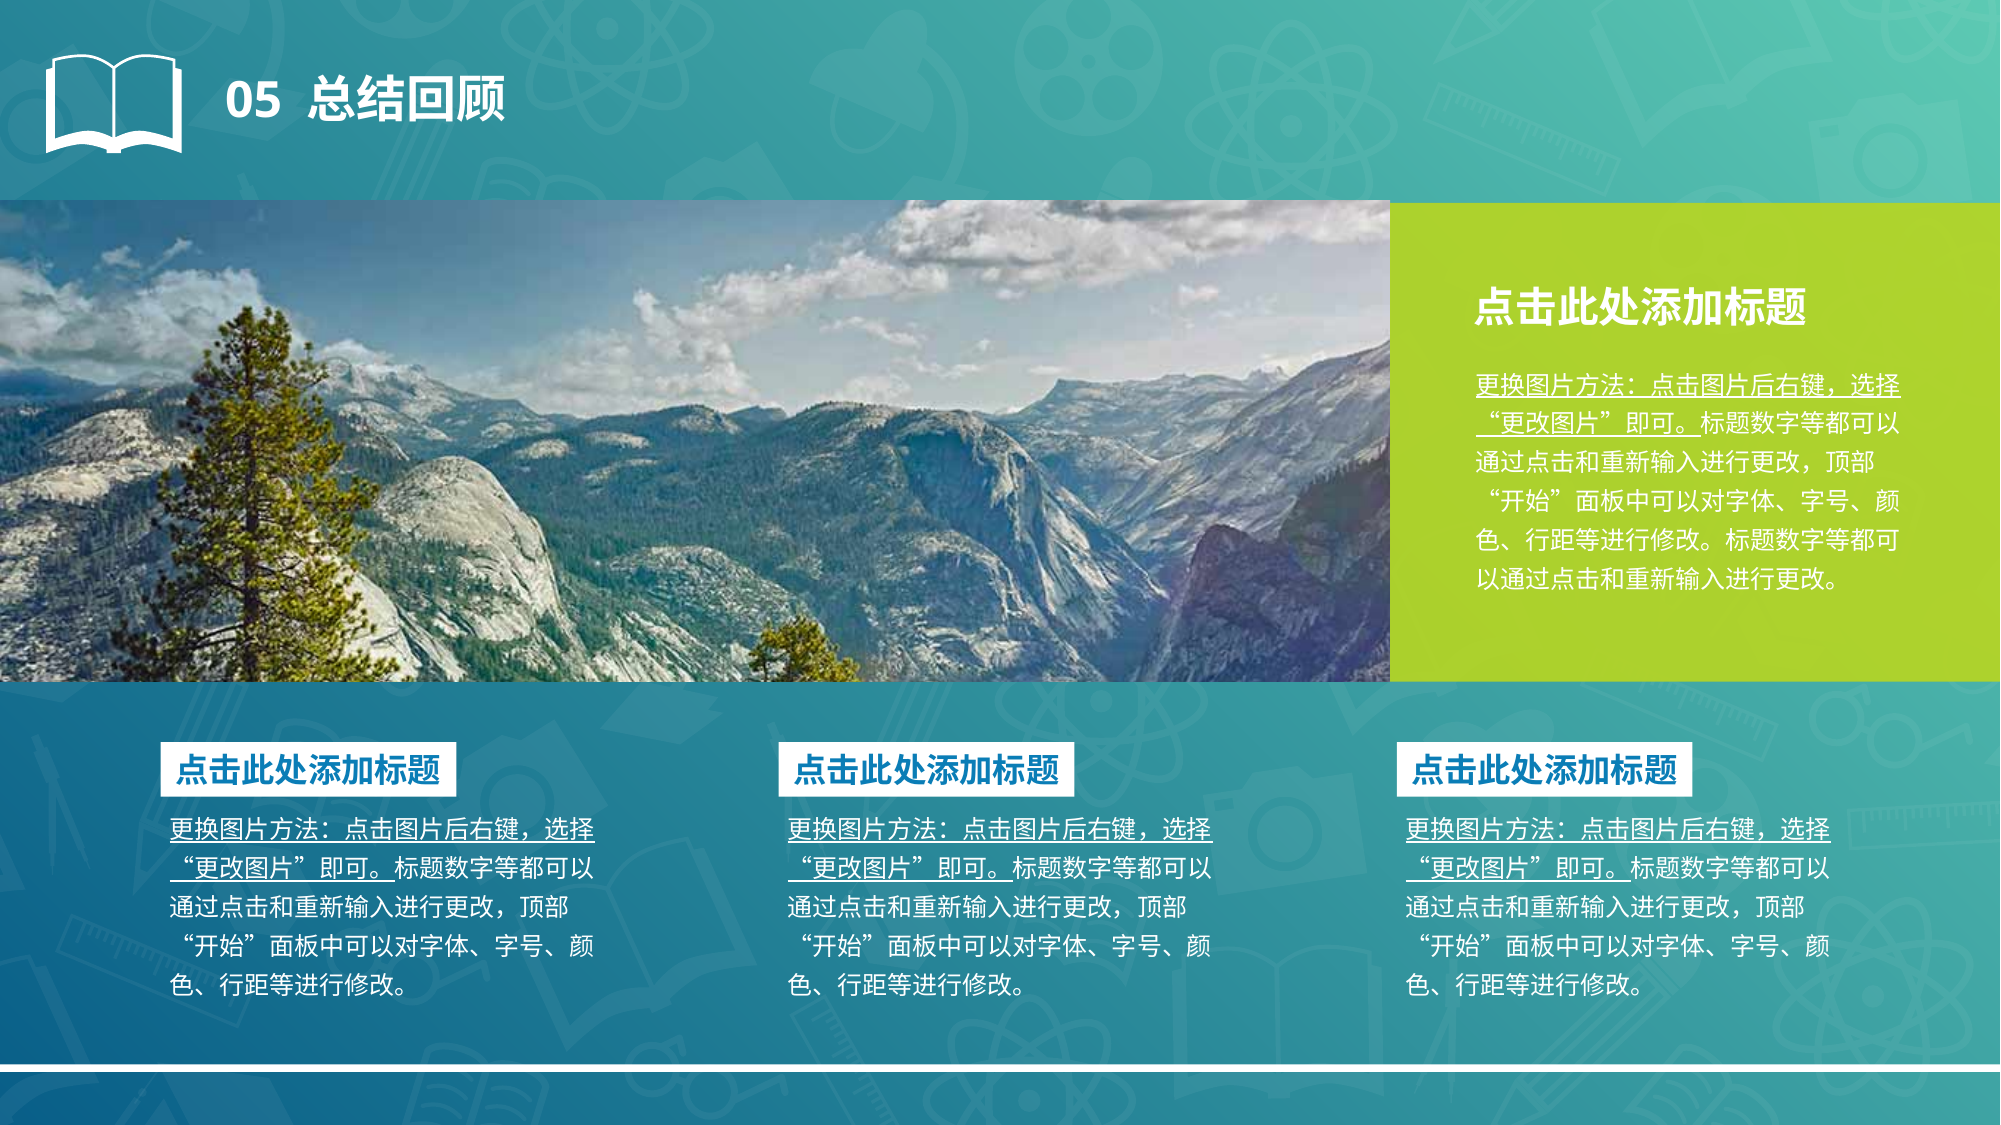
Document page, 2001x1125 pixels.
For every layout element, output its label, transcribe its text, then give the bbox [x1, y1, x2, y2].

list 05 总结回顾 [209, 41, 1081, 162]
text_box 更换图片方法：点击图片后右键，选择“更改图片”即可。标题数字等都可以通过点击和重新输入进行更改，顶部“开始”面板中可以对字体、字号、颜色、行距等进行修改。标题数字等都可以通过点击和重新输入进行更改。 [1461, 352, 1933, 601]
text_box 点击此处添加标题 [778, 742, 1075, 797]
text_box [1389, 202, 2000, 683]
picture [0, 200, 1391, 682]
text_box 点击此处添加标题 [1458, 272, 1823, 338]
text_box 点击此处添加标题 [160, 742, 457, 797]
text_box 更换图片方法：点击图片后右键，选择“更改图片”即可。标题数字等都可以通过点击和重新输入进行更改，顶部“开始”面板中可以对字体、字号、颜色、行距等进行修改。 [154, 797, 623, 1007]
text_box 更换图片方法：点击图片后右键，选择“更改图片”即可。标题数字等都可以通过点击和重新输入进行更改，顶部“开始”面板中可以对字体、字号、颜色、行距等进行修改。 [1390, 797, 1859, 1007]
text_box 点击此处添加标题 [1396, 742, 1693, 797]
text_box 更换图片方法：点击图片后右键，选择“更改图片”即可。标题数字等都可以通过点击和重新输入进行更改，顶部“开始”面板中可以对字体、字号、颜色、行距等进行修改。 [772, 797, 1241, 1007]
